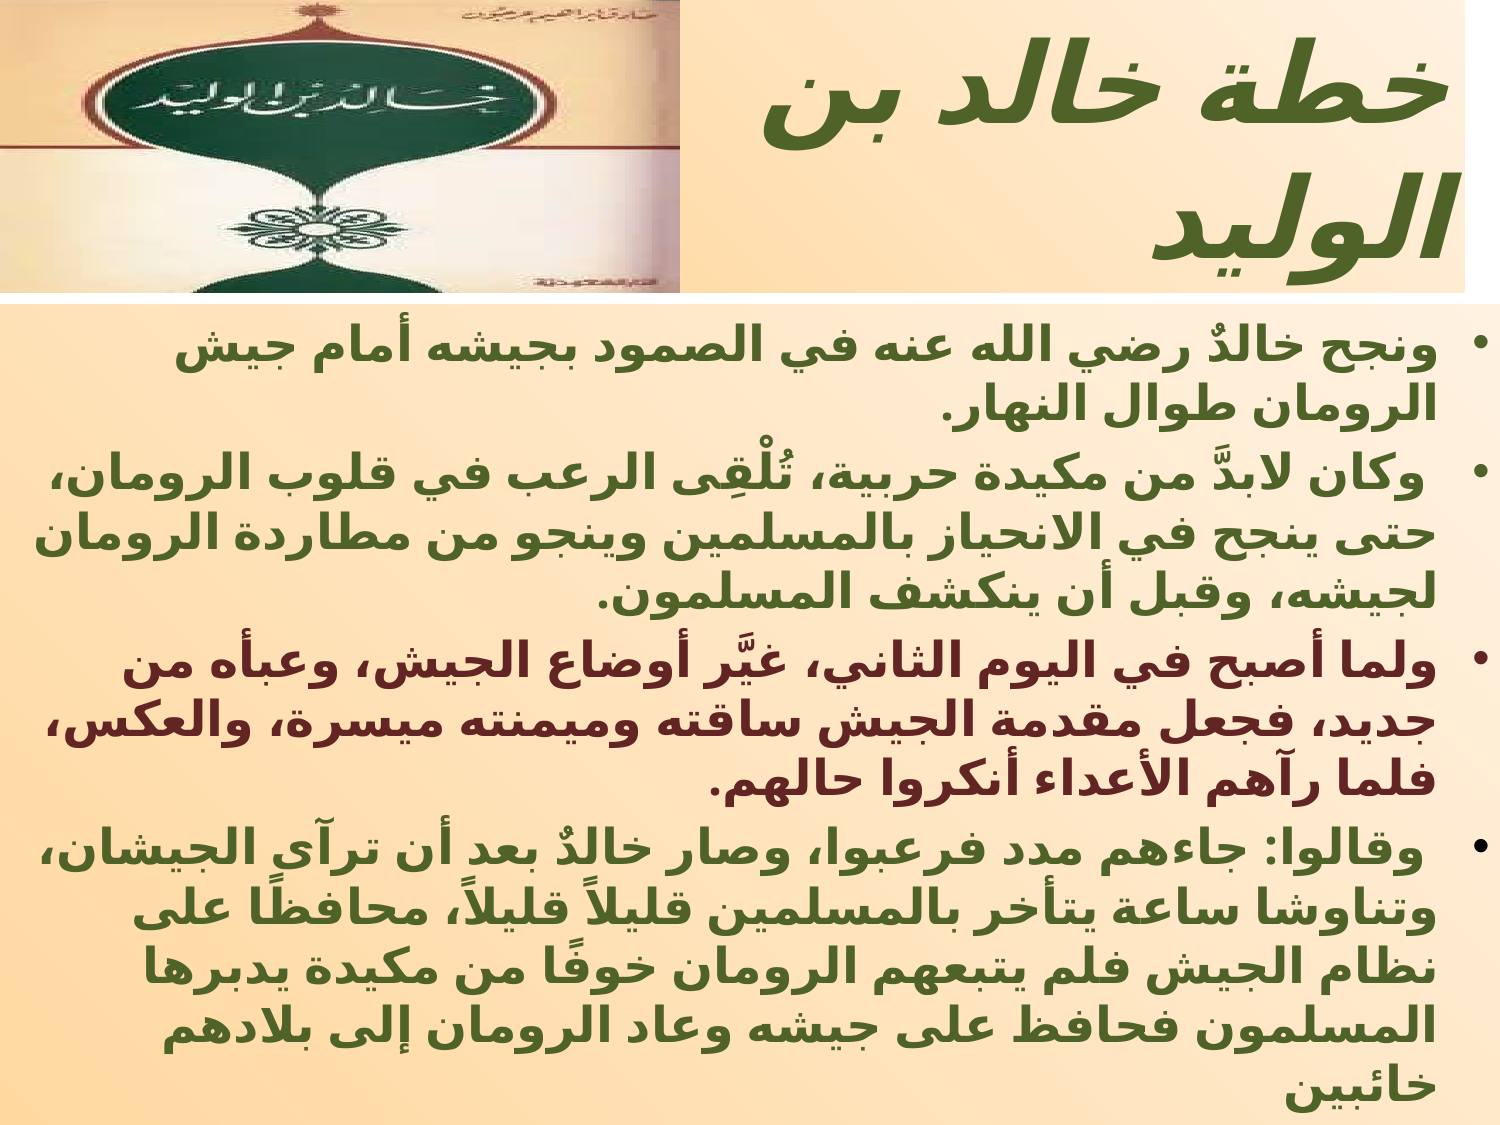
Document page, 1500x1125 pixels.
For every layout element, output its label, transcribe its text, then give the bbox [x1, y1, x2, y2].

picture [0, 0, 680, 294]
title خطة خالد بن الوليد [680, 0, 1465, 293]
list ونجح خالدٌ رضي الله عنه في الصمود بجيشه أمام جيش الرومان طوال النهار. وكان لابدَّ من مكيدة حربية، تُلْقِى الرعب في قلوب الرومان، حتى ينجح في الانحياز بالمسلمين وينجو من مطاردة الرومان لجيشه، وقبل أن ينكشف المسلمون. ولما أصبح في اليوم الثاني، غيَّر أوضاع الجيش، وعبأه من جديد، فجعل مقدمة الجيش ساقته وميمنته ميسرة، والعكس، فلما رآهم الأعداء أنكروا حالهم. وقالوا: جاءهم مدد فرعبوا، وصار خالدٌ بعد أن ترآى الجيشان، وتناوشا ساعة يتأخر بالمسلمين قليلاً قليلاً، محافظًا على نظام الجيش فلم يتبعهم الرومان خوفًا من مكيدة يدبرها المسلمون فحافظ على جيشه وعاد الرومان إلى بلادهم خائبين [0, 304, 1500, 1125]
